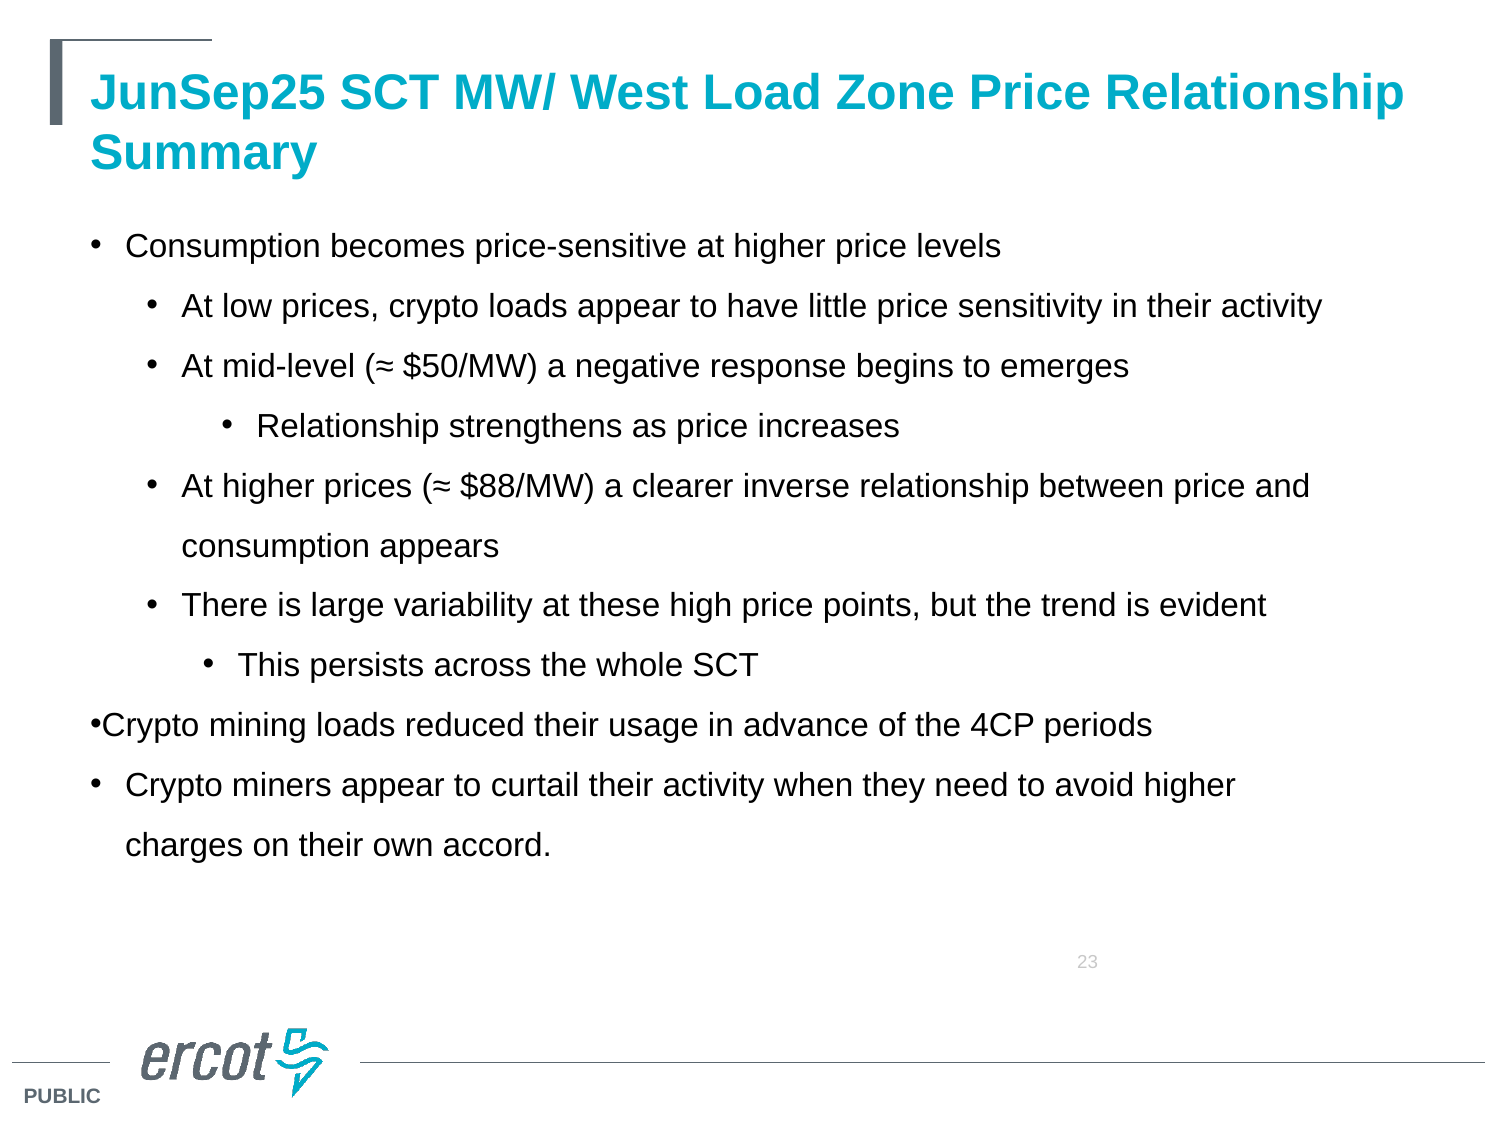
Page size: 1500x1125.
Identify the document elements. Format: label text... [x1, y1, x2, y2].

slide_number 23 [1059, 947, 1116, 974]
picture [137, 1024, 332, 1100]
title JunSep25 SCT MW/ West Load Zone Price Relationship Summary [75, 51, 1463, 197]
text_box Consumption becomes price-sensitive at higher price levels At low prices, crypto loads appear to have little price sensitivity in their activity At mid-level (≈ $50/MW) a negative response begins to emerges Relationship strengthens as price increases At higher prices (≈ $88/MW) a clearer inverse relationship between price and consumption appears There is large variability at these high price points, but the trend is evident This persists across the whole SCT Crypto mining loads reduced their usage in advance of the 4CP periods Crypto miners appear to curtail their activity when they need to avoid higher charges on their own accord. [75, 196, 1376, 871]
